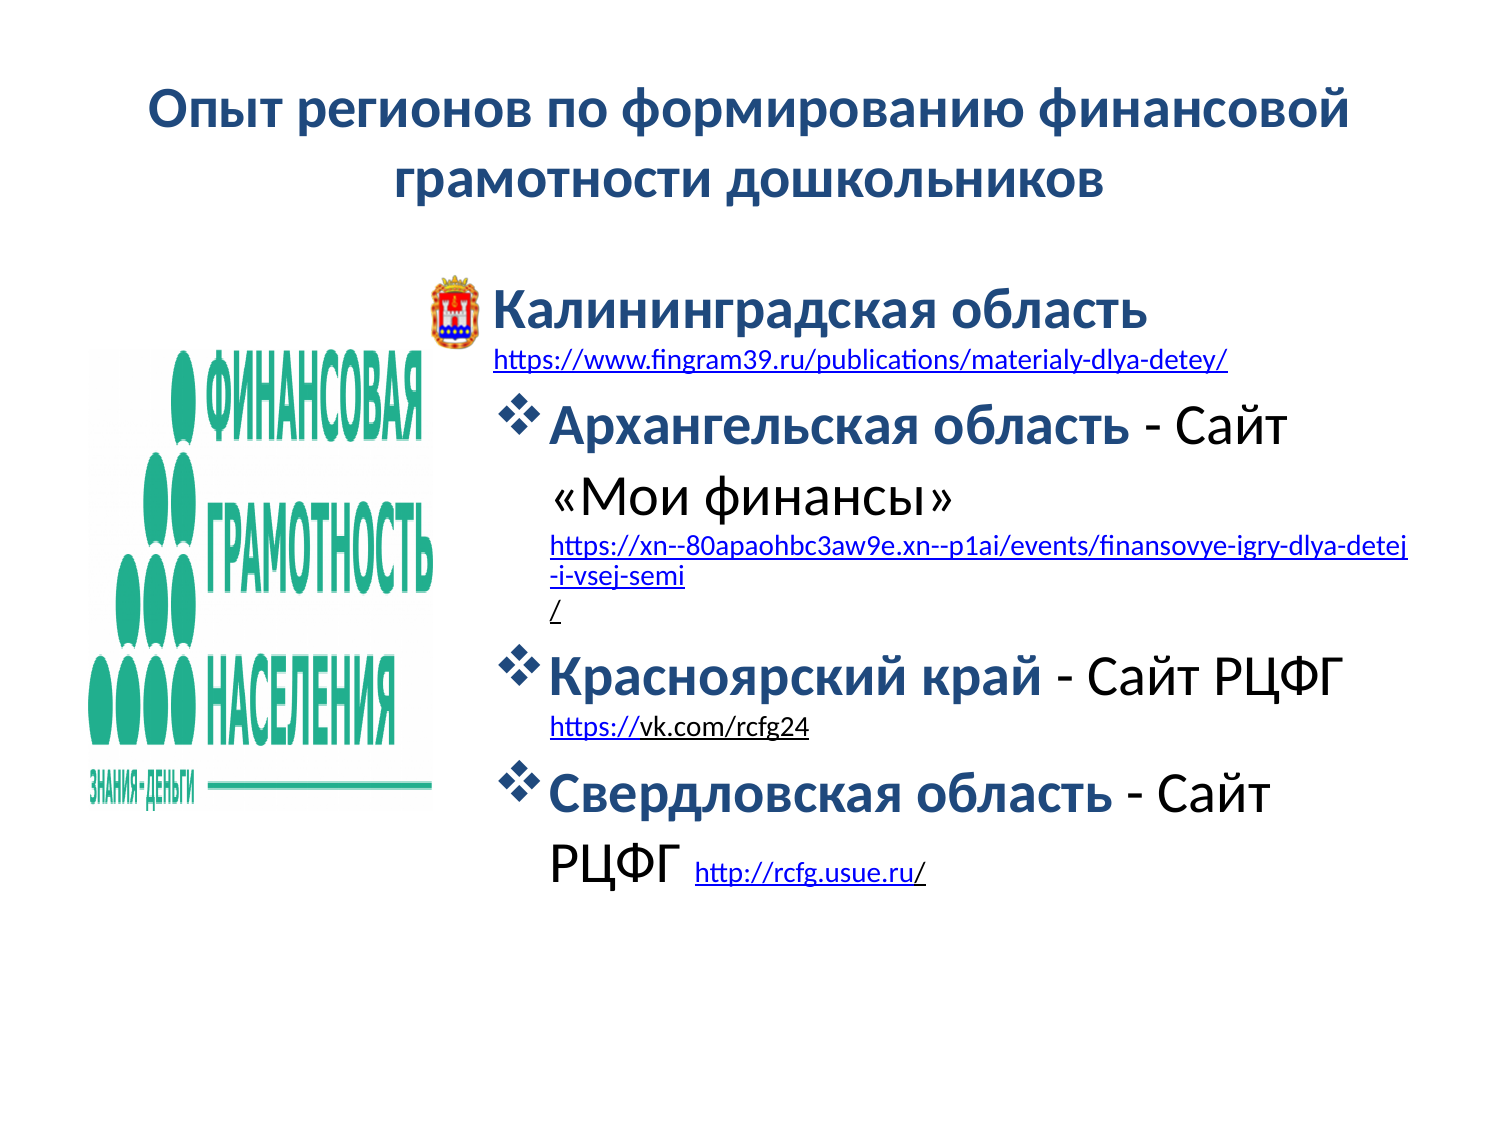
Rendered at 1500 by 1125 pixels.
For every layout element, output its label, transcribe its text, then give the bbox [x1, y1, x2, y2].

list Калининградская область https://www.fingram39.ru/publications/materialy-dlya-detey/ Архангельская область - Сайт «Мои финансы» https://xn--80apaohbc3aw9e.xn--p1ai/events/finansovye-igry-dlya-detej-i-vsej-semi/ Красноярский край - Сайт РЦФГ https://vk.com/rcfg24 Свердловская область - Сайт РЦФГ http://rcfg.usue.ru/ [478, 262, 1425, 1005]
picture [353, 274, 558, 350]
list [88, 349, 433, 811]
title Опыт регионов по формированию финансовой грамотности дошкольников [75, 45, 1425, 233]
